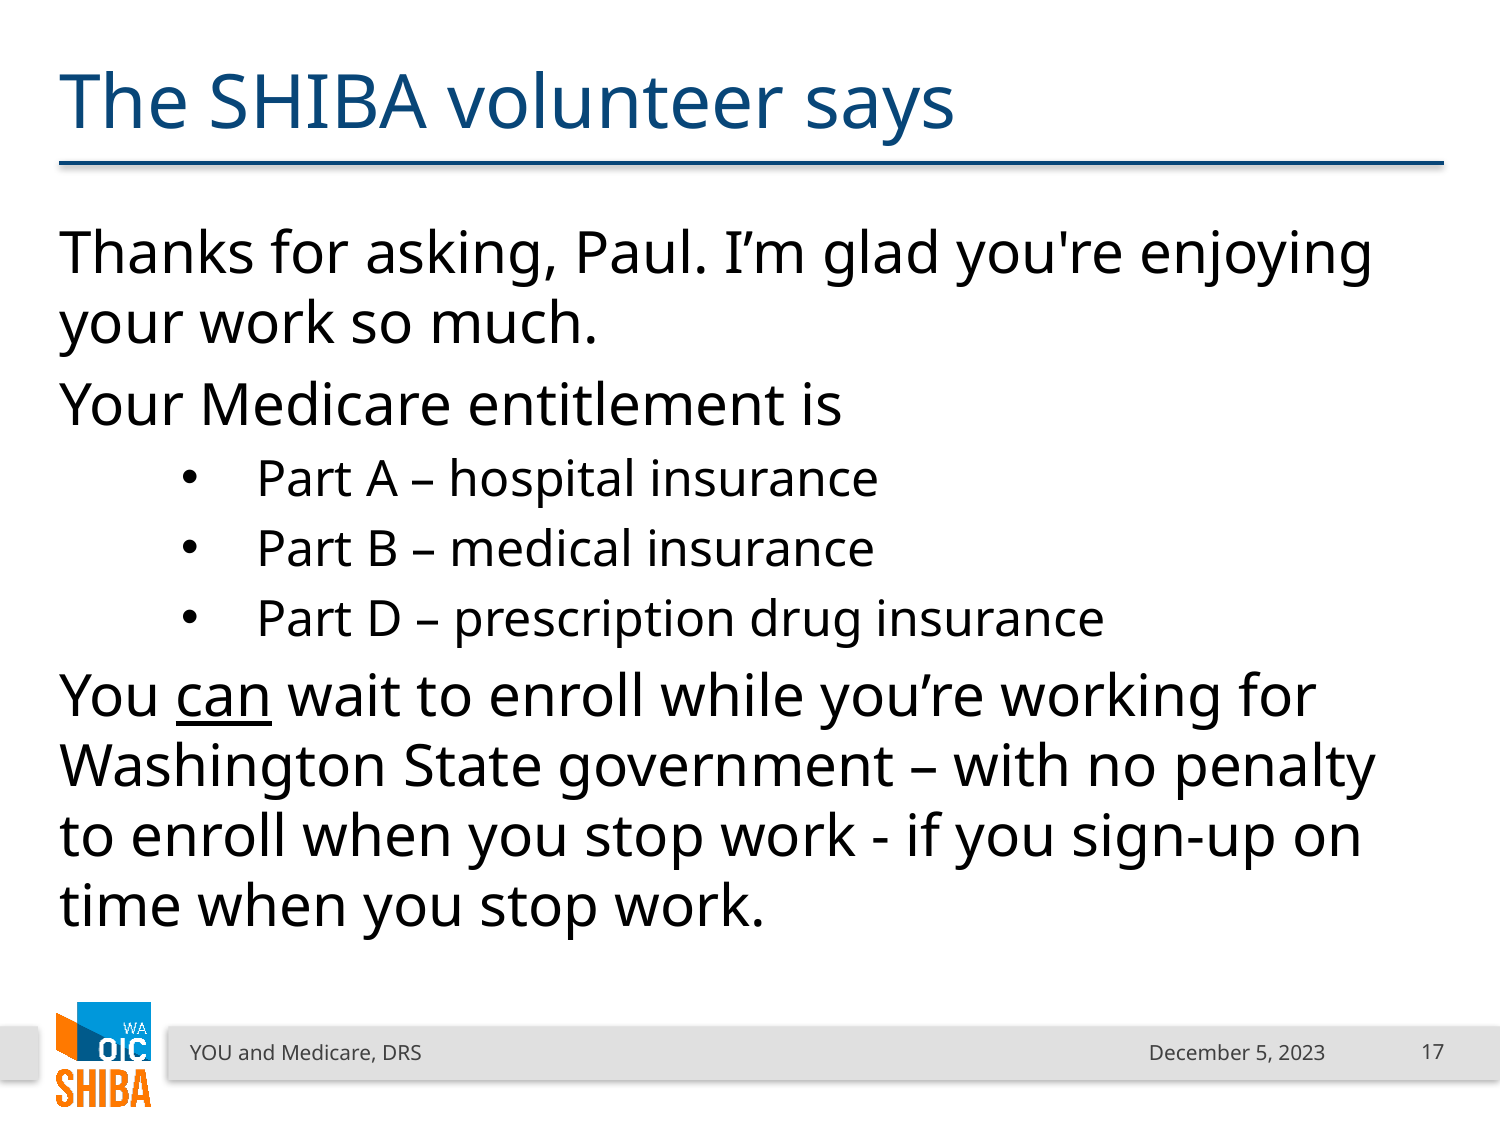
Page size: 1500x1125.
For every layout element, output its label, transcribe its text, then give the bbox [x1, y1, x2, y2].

title The SHIBA volunteer says [59, 53, 1445, 164]
picture [56, 1002, 151, 1107]
footer YOU and Medicare, DRS [190, 1035, 785, 1069]
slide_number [975, 1035, 1326, 1069]
slide_number 17 [1339, 1035, 1445, 1069]
list Thanks for asking, Paul. I’m glad you're enjoying your work so much. Your Medicare entitlement is Part A – hospital insurance Part B – medical insurance Part D – prescription drug insurance You can wait to enroll while you’re working for Washington State government – with no penalty to enroll when you stop work - if you sign-up on time when you stop work. [59, 215, 1445, 958]
